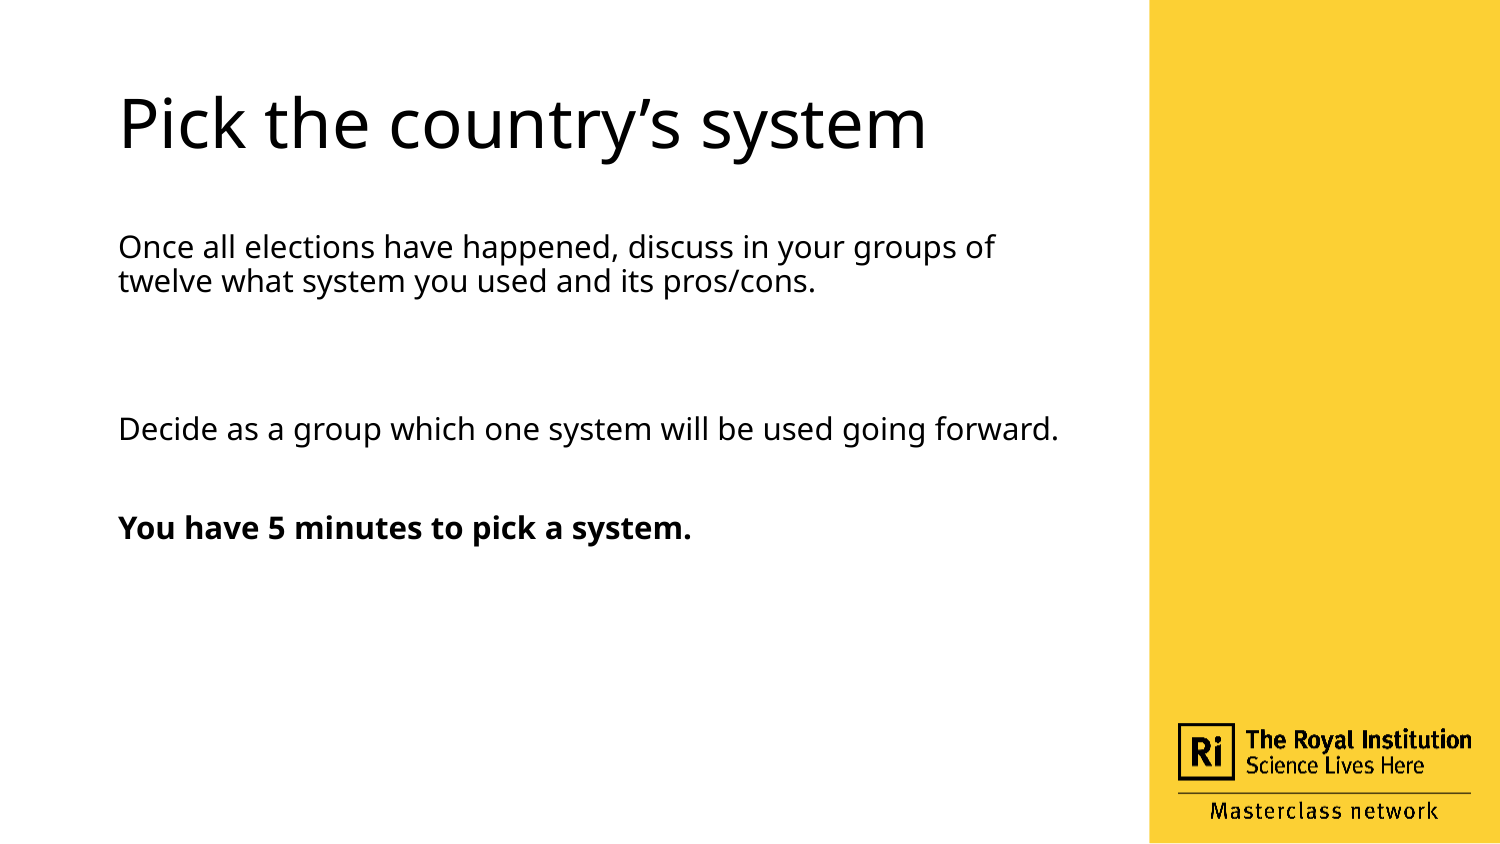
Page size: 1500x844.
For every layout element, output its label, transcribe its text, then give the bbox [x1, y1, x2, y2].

title Pick the country’s system [103, 44, 1397, 208]
picture [1149, 702, 1500, 844]
list Once all elections have happened, discuss in your groups of twelve what system you used and its pros/cons. Decide as a group which one system will be used going forward. You have 5 minutes to pick a system. [103, 224, 1097, 760]
